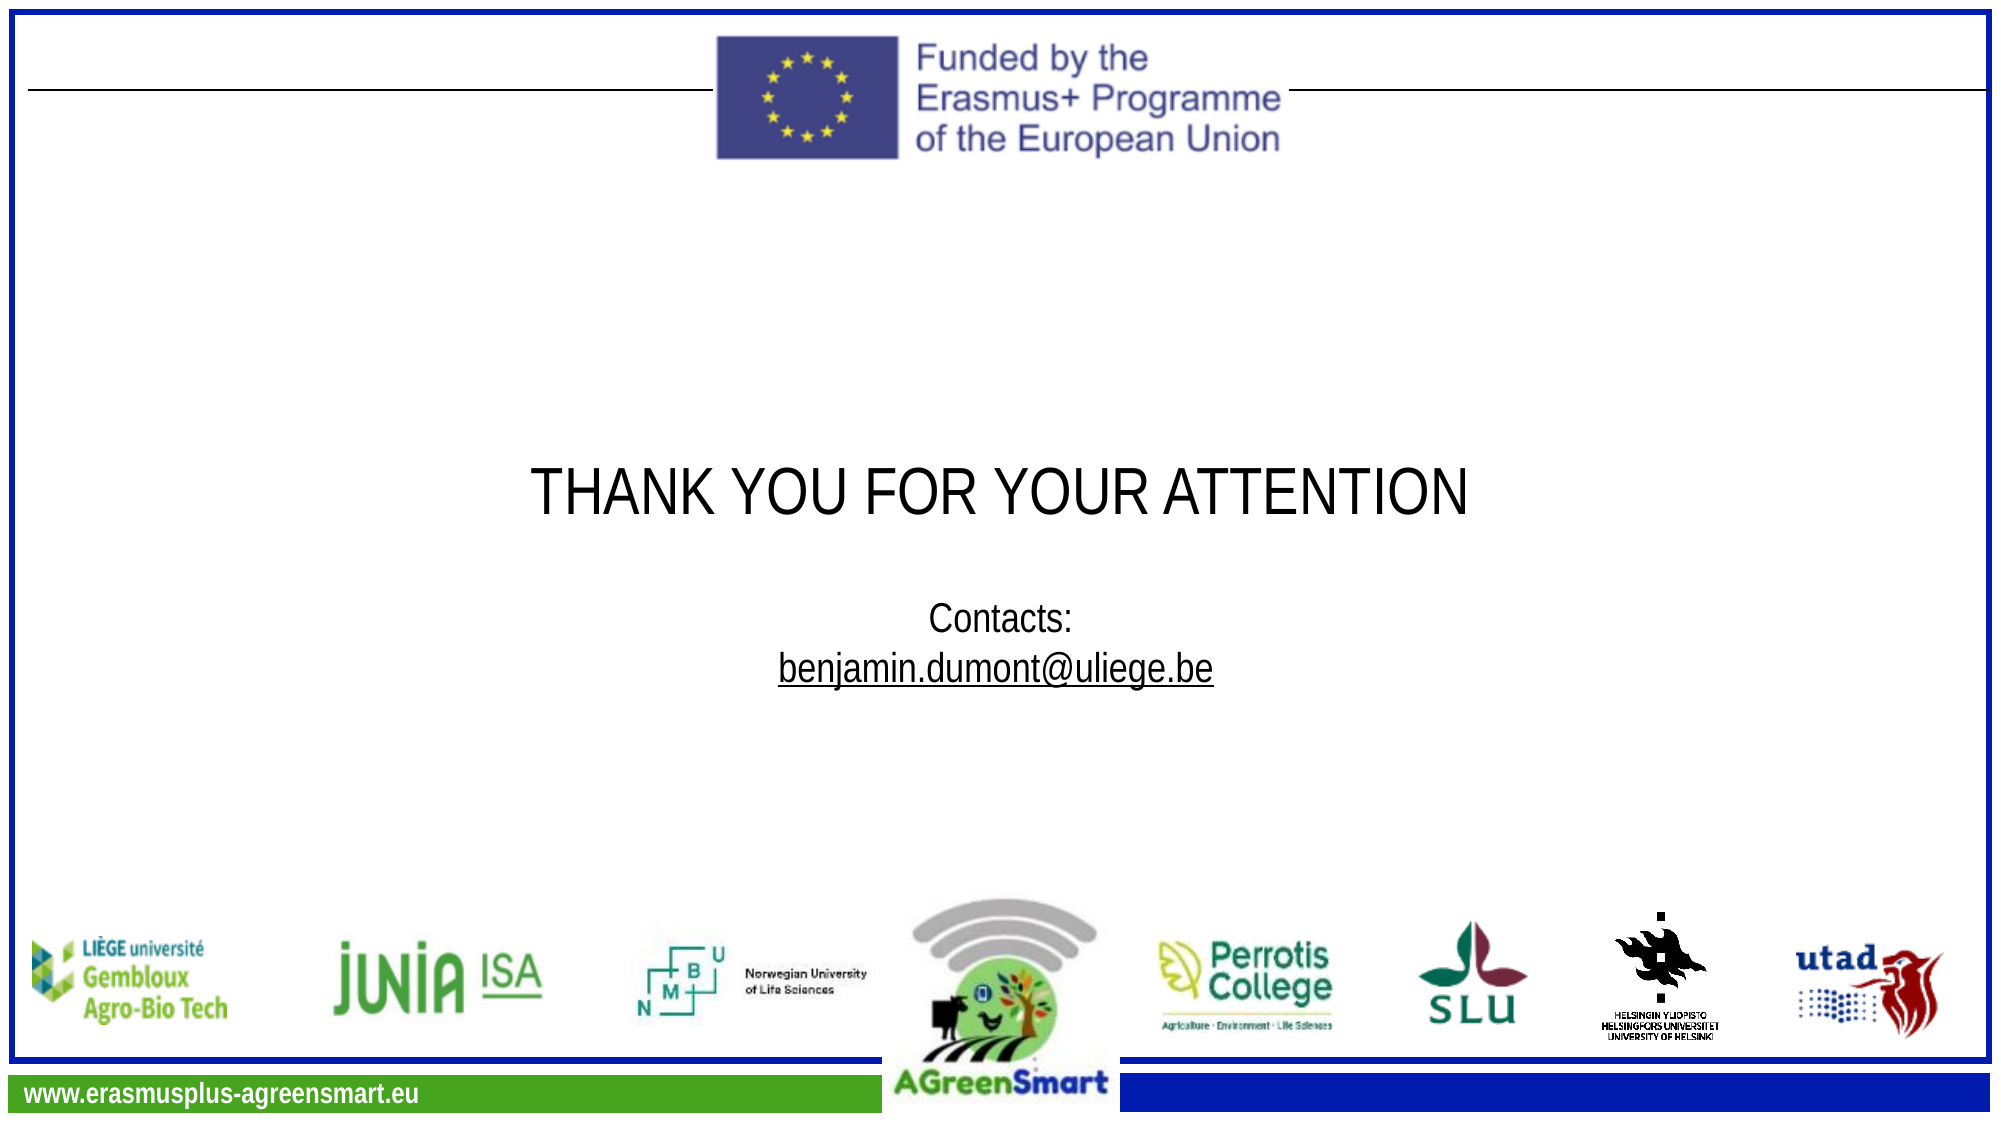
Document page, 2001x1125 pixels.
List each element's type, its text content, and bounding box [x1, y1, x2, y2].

text_box www.erasmusplus-agreensmart.eu [9, 1068, 882, 1116]
text_box Contacts: benjamin.dumont@uliege.be [12, 583, 1990, 749]
picture [1414, 914, 1534, 1028]
picture [32, 936, 227, 1025]
picture [629, 925, 876, 1038]
picture [1158, 940, 1346, 1033]
picture [1602, 912, 1719, 1040]
picture [1796, 933, 1944, 1040]
picture [329, 931, 552, 1034]
text_box THANK YOU FOR YOUR ATTENTION [12, 440, 1990, 536]
picture [882, 877, 1120, 1116]
picture [712, 27, 1289, 168]
